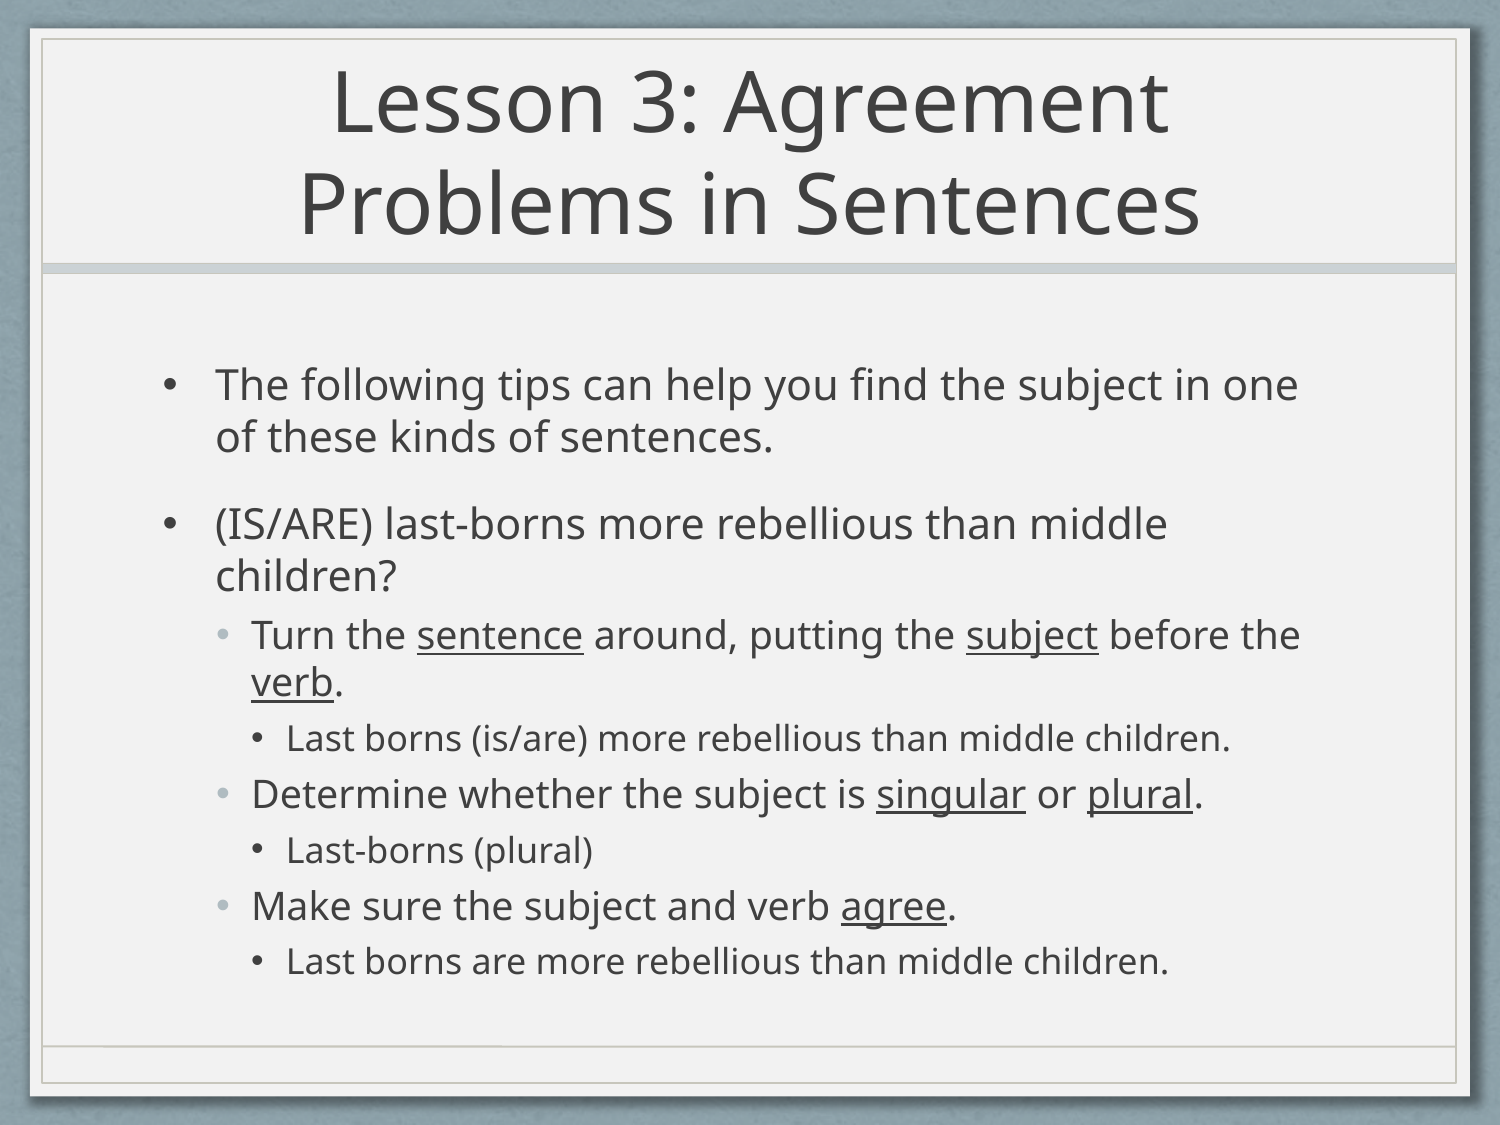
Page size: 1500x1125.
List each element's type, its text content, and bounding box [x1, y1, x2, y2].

list The following tips can help you find the subject in one of these kinds of sentences. (IS/ARE) last-borns more rebellious than middle children? Turn the sentence around, putting the subject before the verb. Last borns (is/are) more rebellious than middle children. Determine whether the subject is singular or plural. Last-borns (plural) Make sure the subject and verb agree. Last borns are more rebellious than middle children. [147, 350, 1353, 995]
title Lesson 3: Agreement Problems in Sentences [147, 40, 1353, 260]
